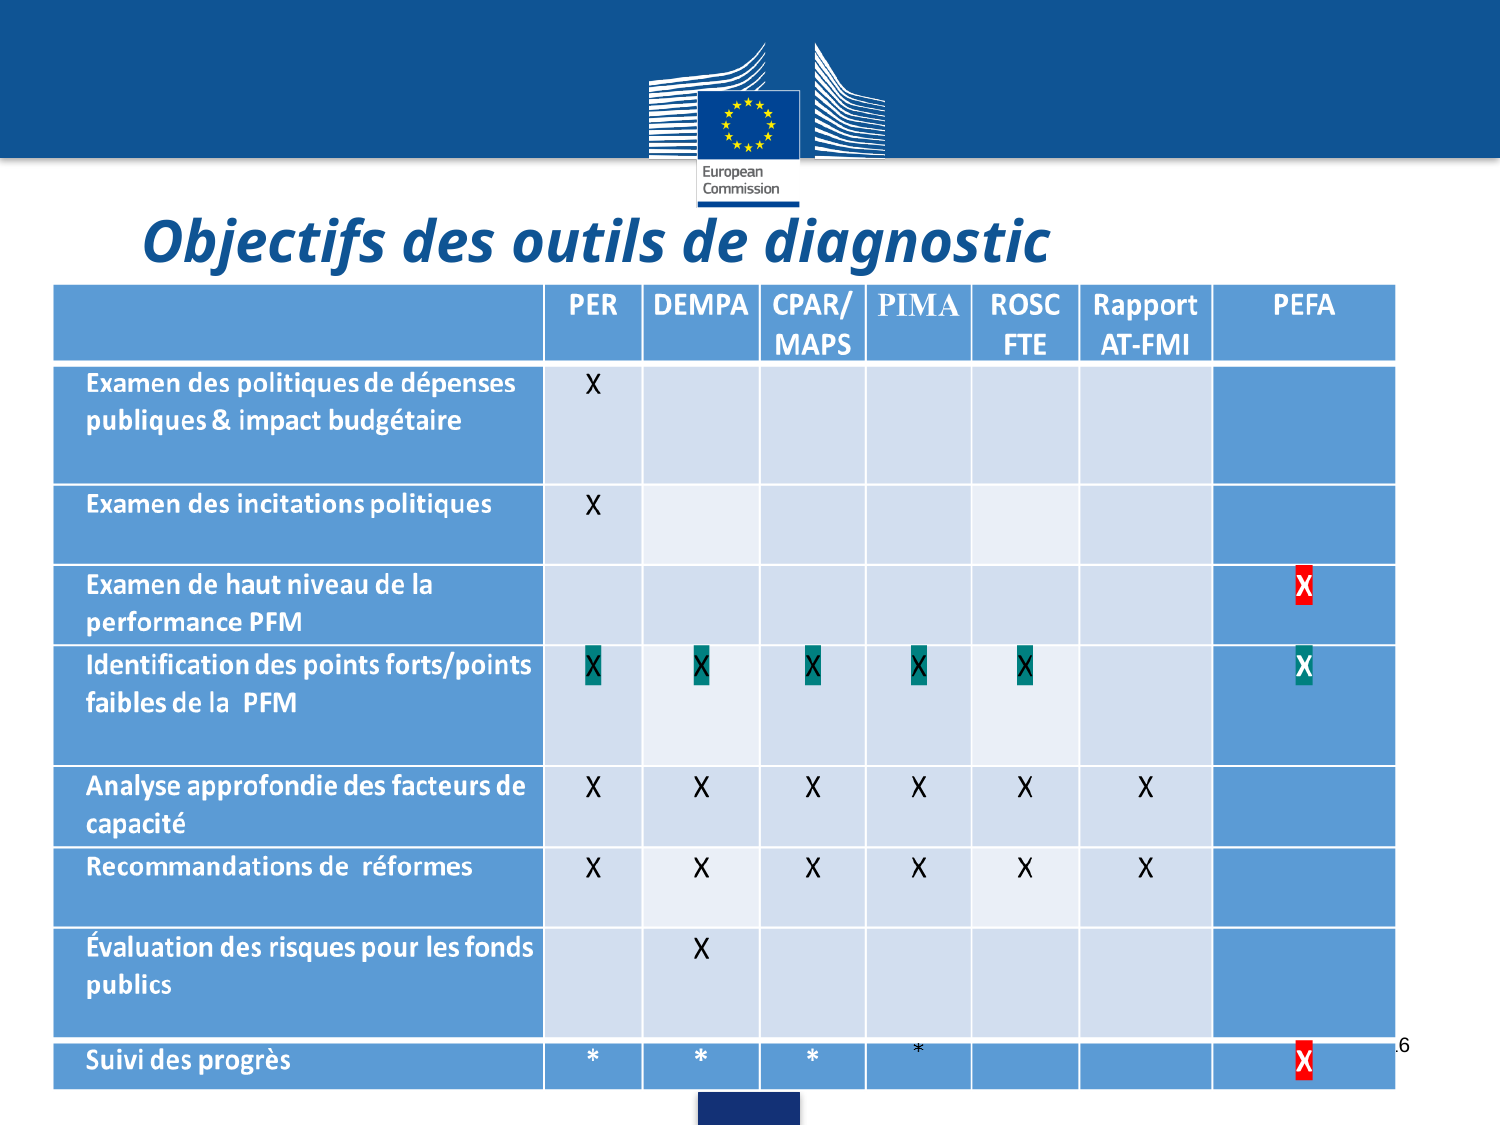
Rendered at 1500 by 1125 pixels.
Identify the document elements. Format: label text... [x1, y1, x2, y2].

picture [649, 42, 885, 184]
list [52, 272, 1397, 1101]
slide_number 16 [1401, 1024, 1426, 1103]
text_box Objectifs des outils de diagnostic [0, 184, 1282, 303]
